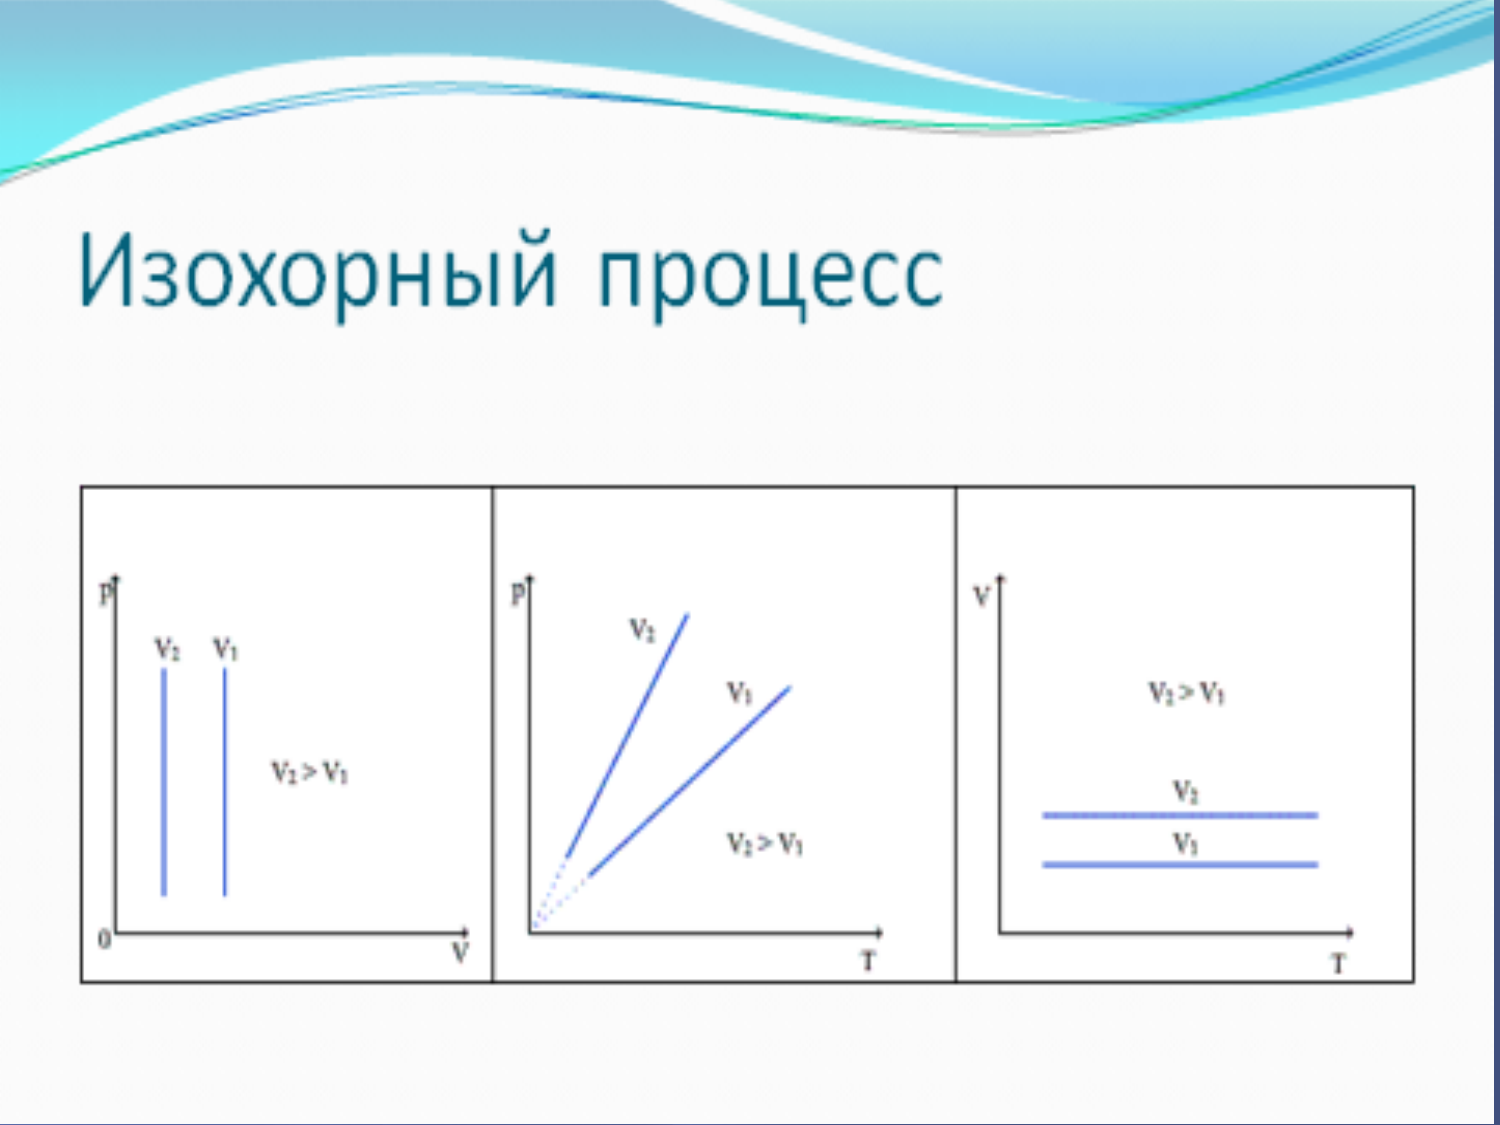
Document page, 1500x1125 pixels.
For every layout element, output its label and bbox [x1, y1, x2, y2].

list [0, 0, 1500, 1124]
